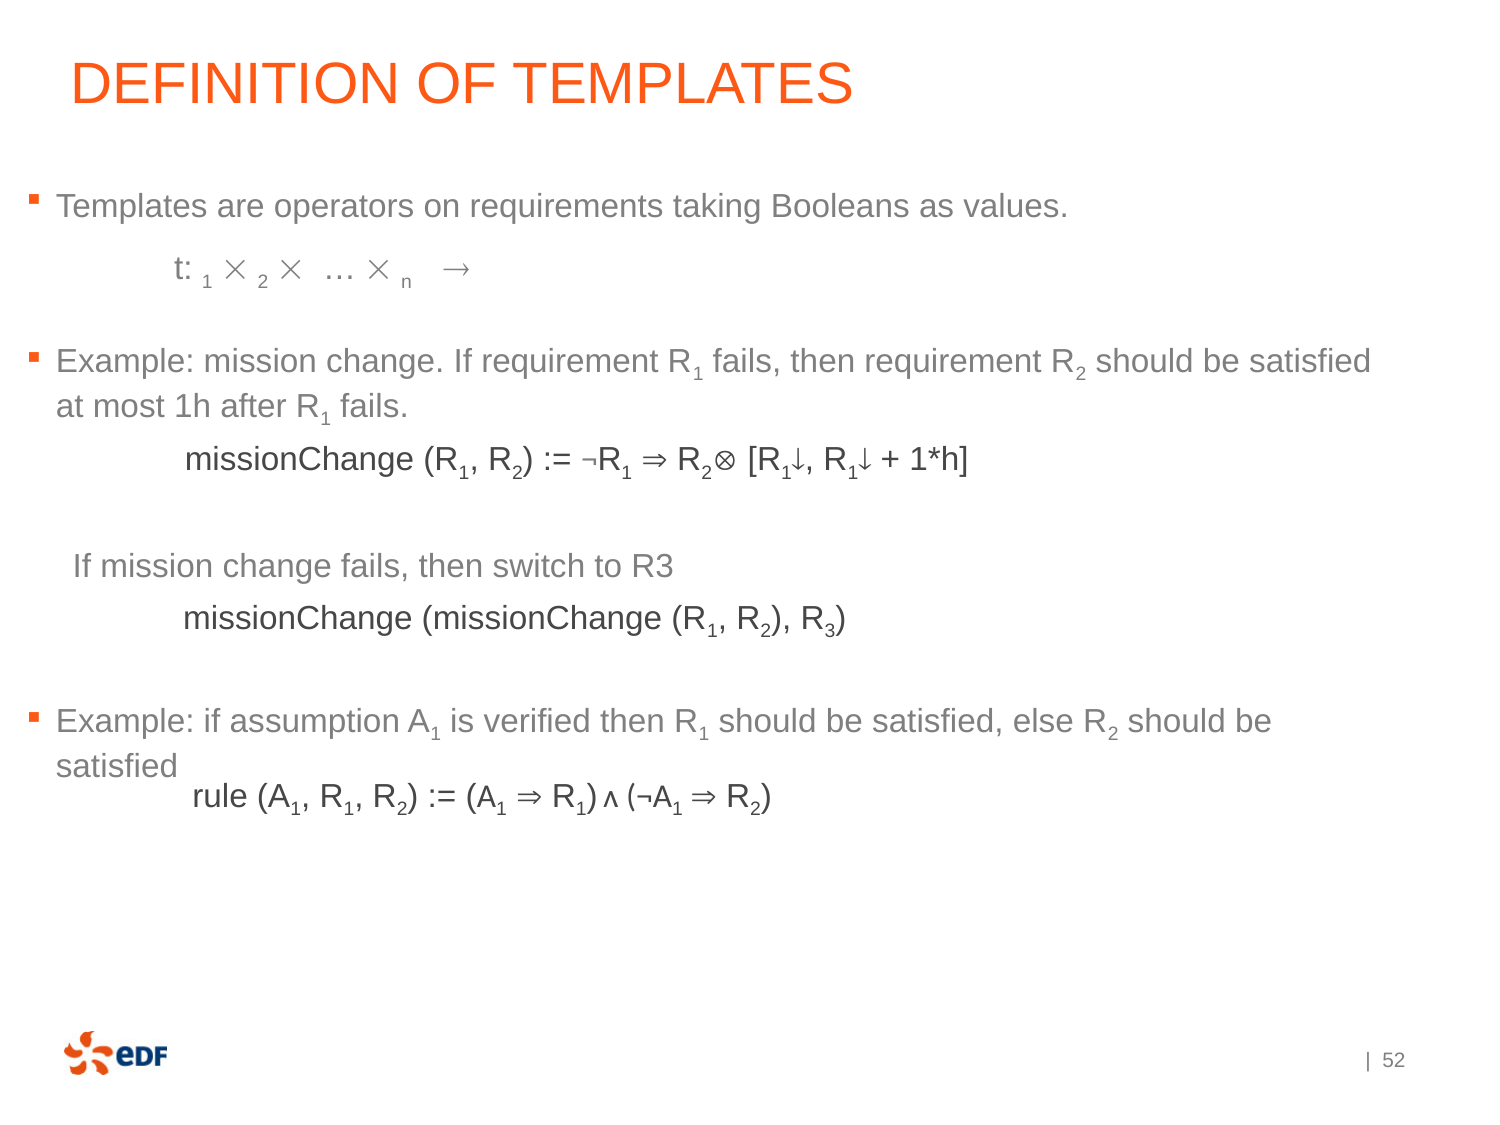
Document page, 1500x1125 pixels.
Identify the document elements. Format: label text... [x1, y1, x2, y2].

title Definition of Templates [64, 45, 1436, 185]
text_box rule (A1, R1, R2) := (A1  R1) ᴧ (¬A1  R2) [168, 766, 1235, 827]
picture [64, 1031, 167, 1075]
list Templates are operators on requirements taking Booleans as values. Example: mission change. If requirement R1 fails, then requirement R2 should be satisfied at most 1h after R1 fails. If mission change fails, then switch to R3 Example: if assumption A1 is verified then R1 should be satisfied, else R2 should be satisfied [20, 183, 1391, 981]
text_box missionChange (missionChange (R1, R2), R3) [168, 588, 1235, 649]
text_box missionChange (R1, R2) := ¬R1  R2 [R1, R1 + 1*h] [169, 430, 1236, 491]
